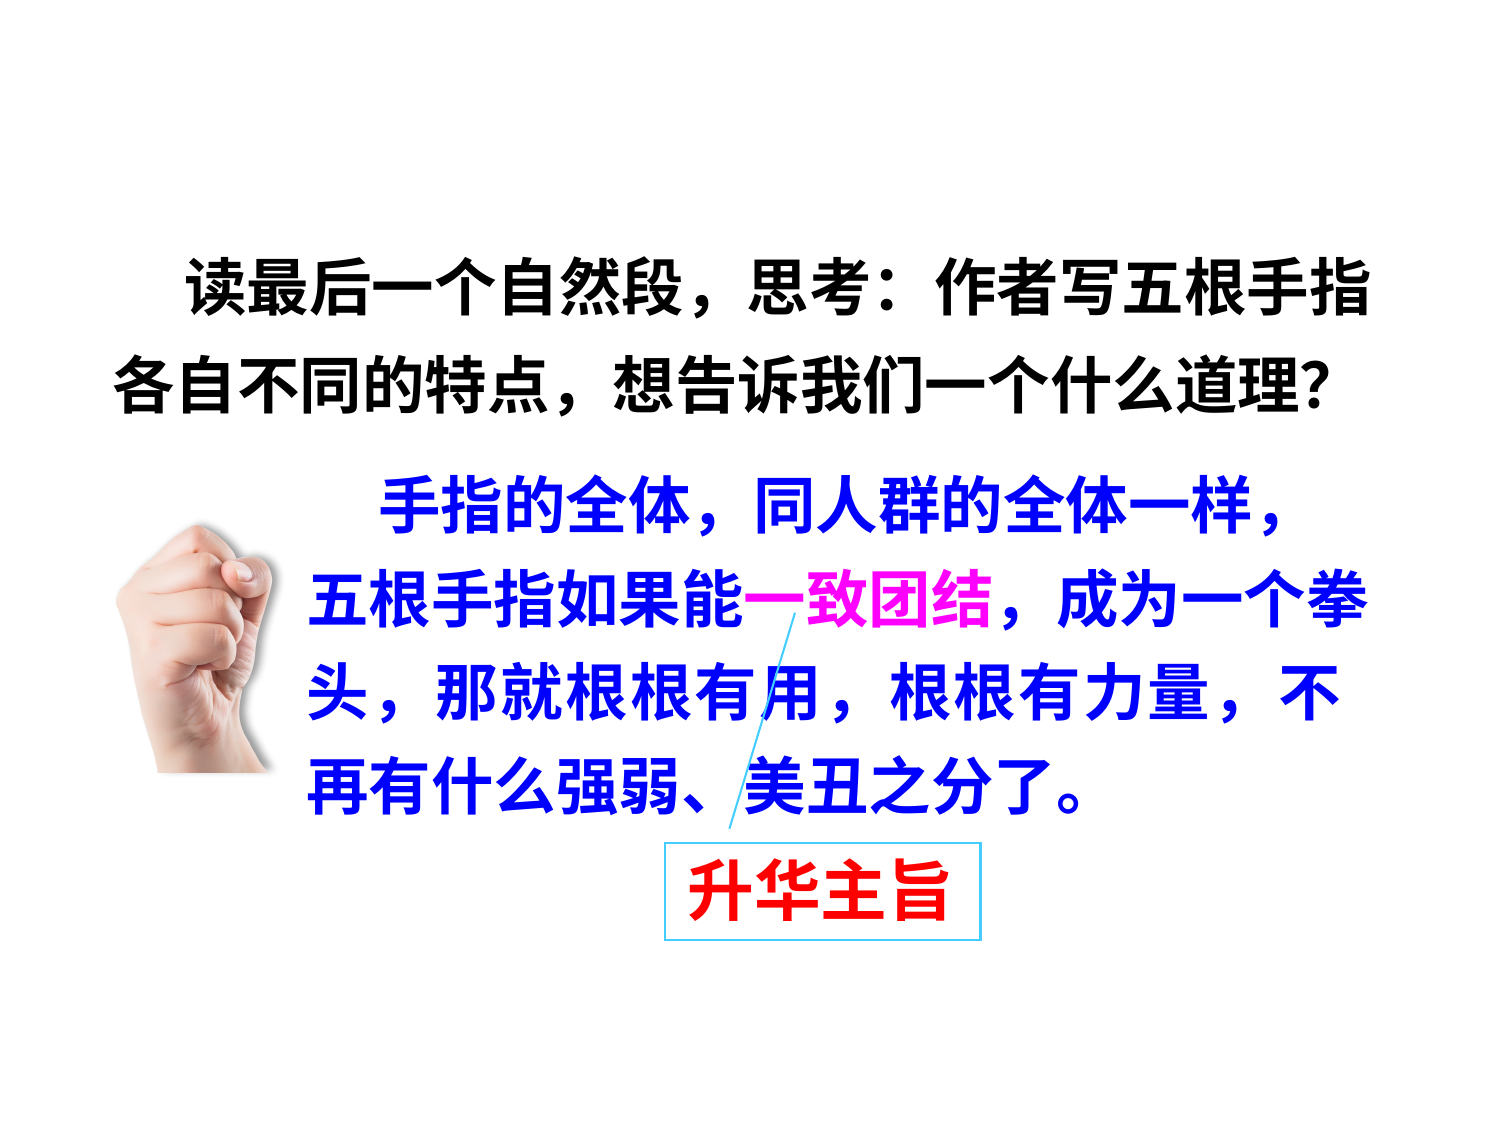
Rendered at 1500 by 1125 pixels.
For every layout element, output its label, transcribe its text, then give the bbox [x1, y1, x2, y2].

text_box 读最后一个自然段，思考：作者写五根手指各自不同的特点，想告诉我们一个什么道理？ [97, 218, 1403, 428]
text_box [664, 841, 981, 940]
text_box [111, 439, 1389, 834]
